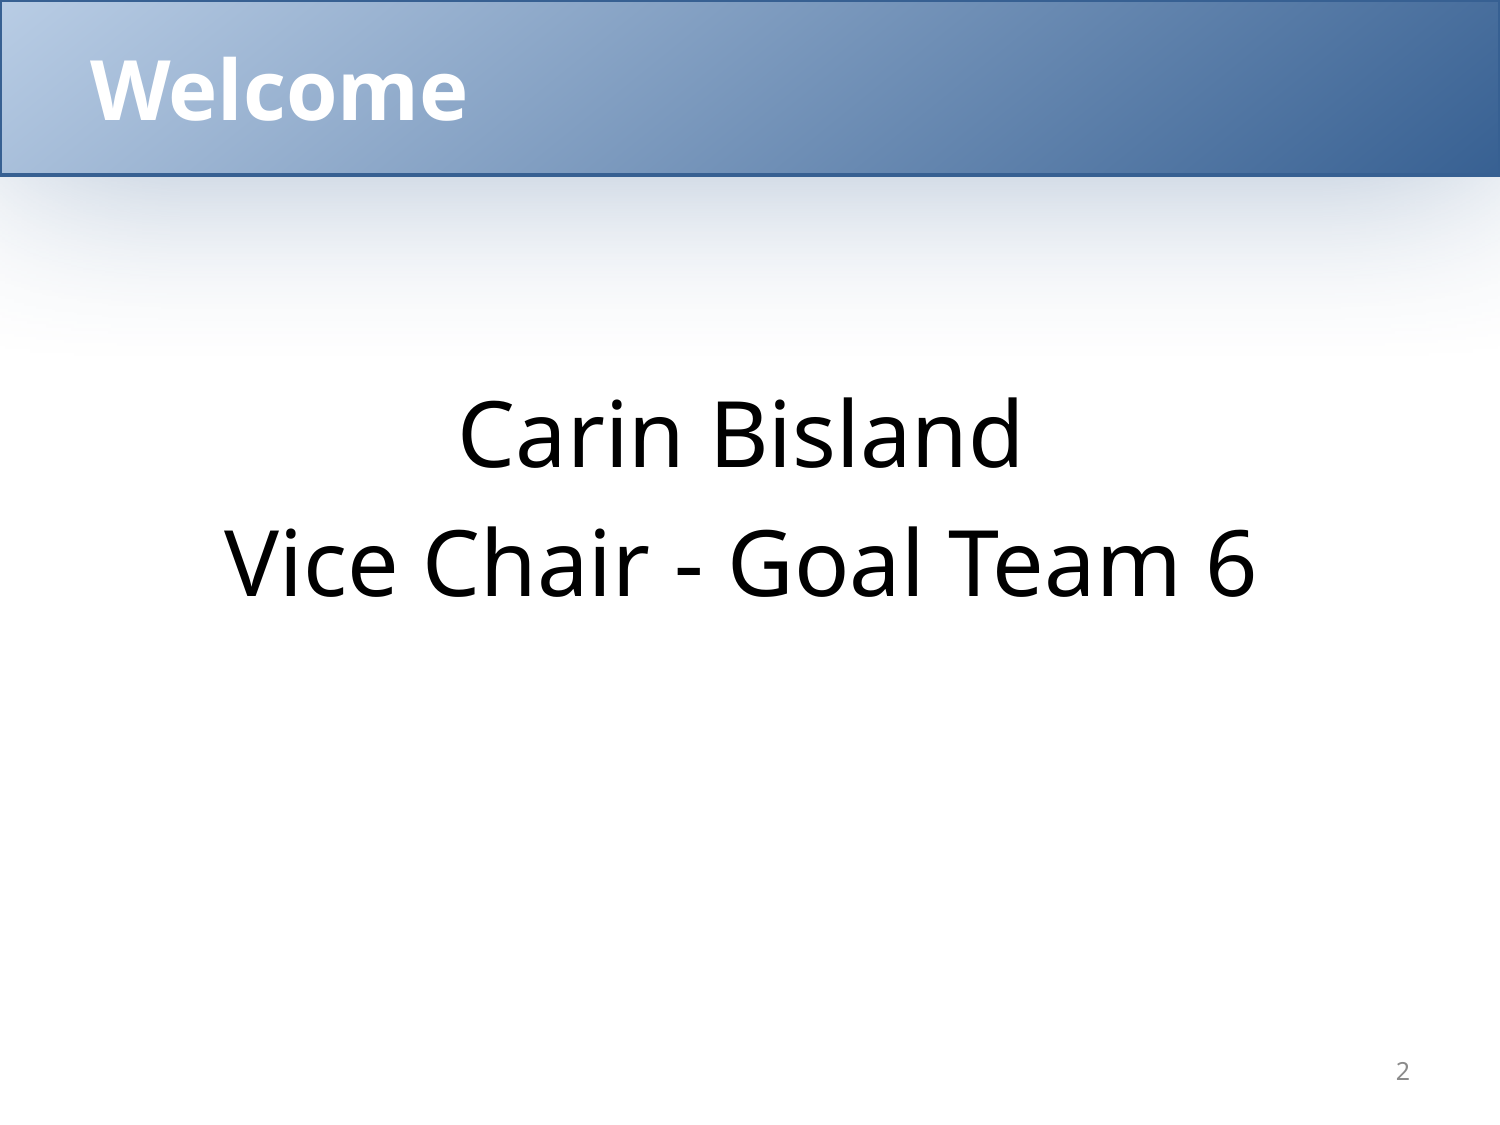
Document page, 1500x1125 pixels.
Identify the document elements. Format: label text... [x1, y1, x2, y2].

list Carin Bisland Vice Chair - Goal Team 6 [47, 368, 1436, 511]
slide_number 2 [1074, 1042, 1425, 1103]
title Welcome [75, 0, 1350, 175]
